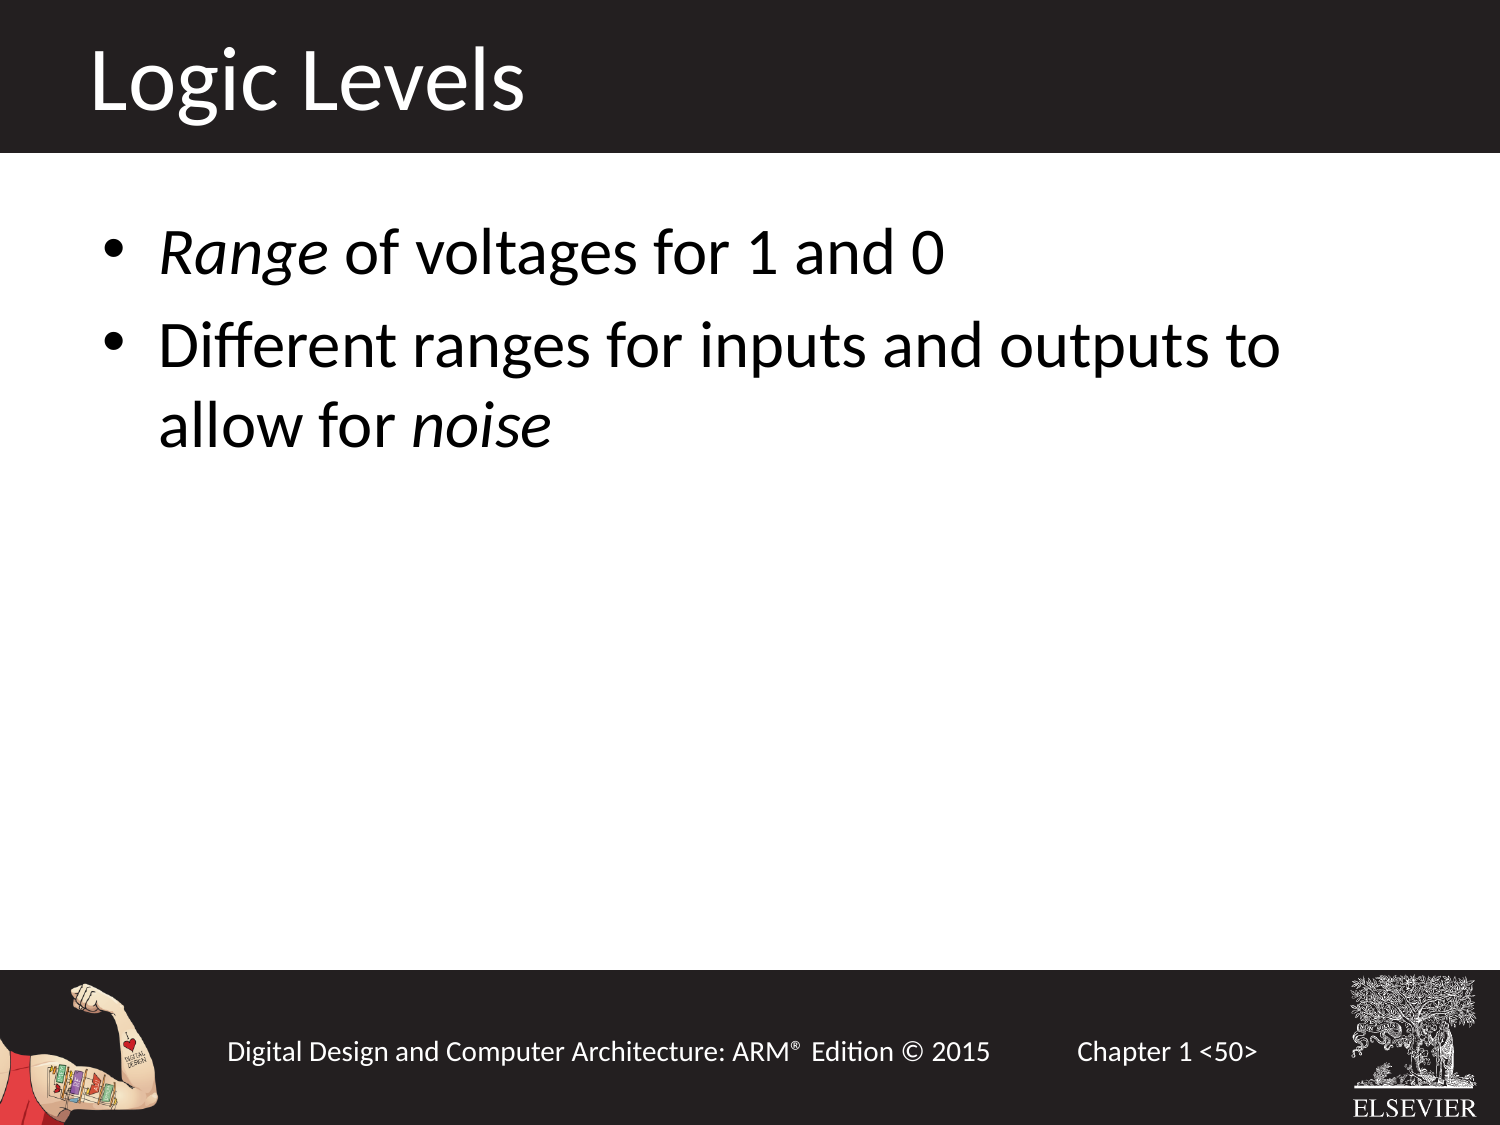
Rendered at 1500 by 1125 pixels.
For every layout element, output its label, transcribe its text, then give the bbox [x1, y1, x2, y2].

picture [1350, 974, 1477, 1117]
picture [0, 979, 163, 1125]
list Range of voltages for 1 and 0 Different ranges for inputs and outputs to allow for noise [87, 200, 1313, 1013]
text_box Logic Levels [75, 11, 1375, 136]
